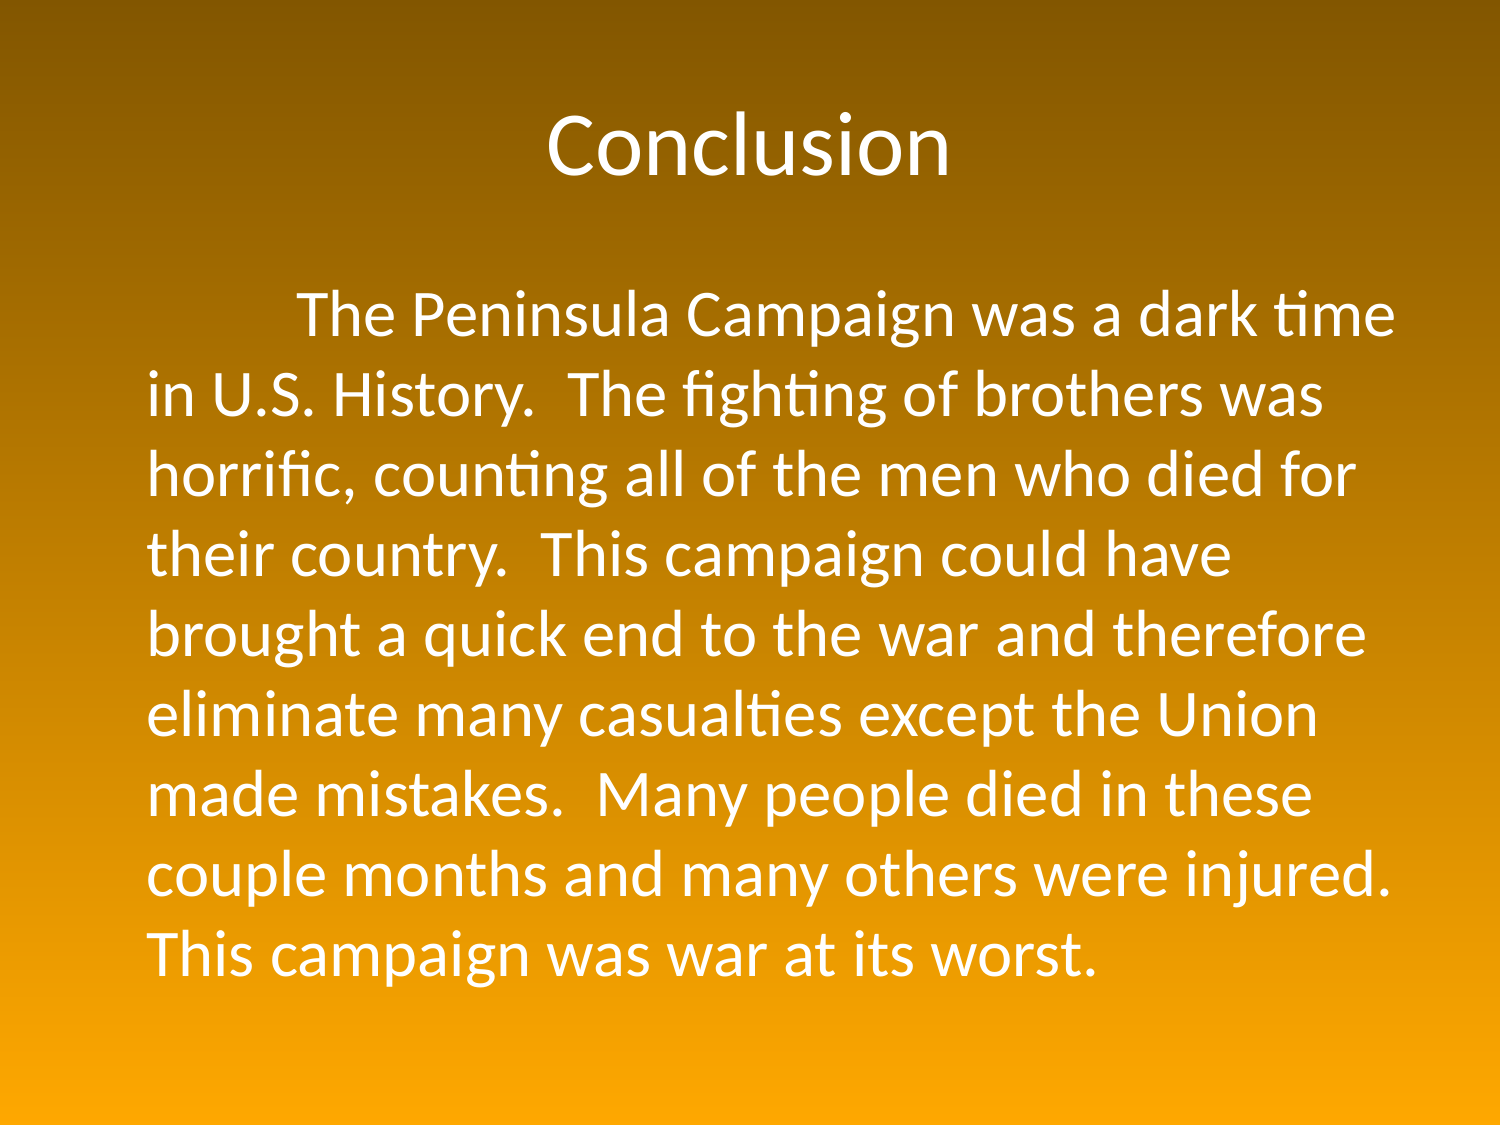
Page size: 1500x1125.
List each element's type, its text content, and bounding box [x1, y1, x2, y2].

title Conclusion [75, 45, 1425, 233]
list The Peninsula Campaign was a dark time in U.S. History. The fighting of brothers was horrific, counting all of the men who died for their country. This campaign could have brought a quick end to the war and therefore eliminate many casualties except the Union made mistakes. Many people died in these couple months and many others were injured. This campaign was war at its worst. [75, 262, 1425, 1005]
